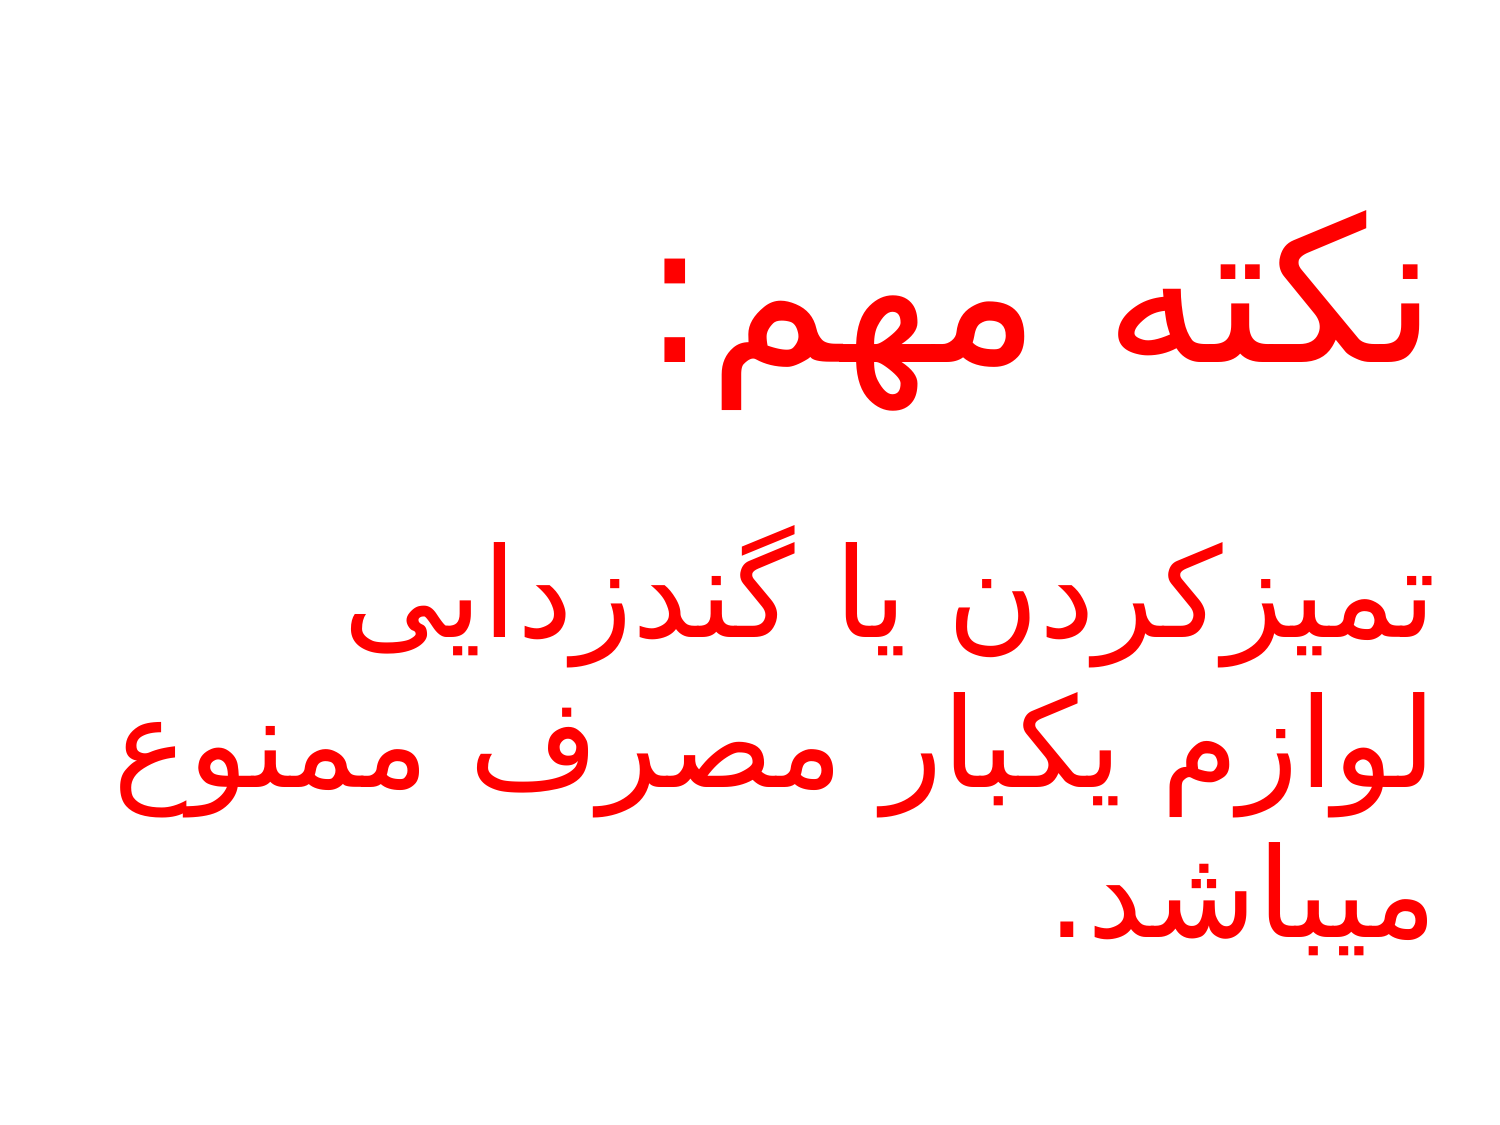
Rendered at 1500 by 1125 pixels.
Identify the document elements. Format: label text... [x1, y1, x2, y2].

title نکته مهم: تمیزکردن یا گندزدایی لوازم یکبار مصرف ممنوع میباشد. [35, 210, 1454, 914]
